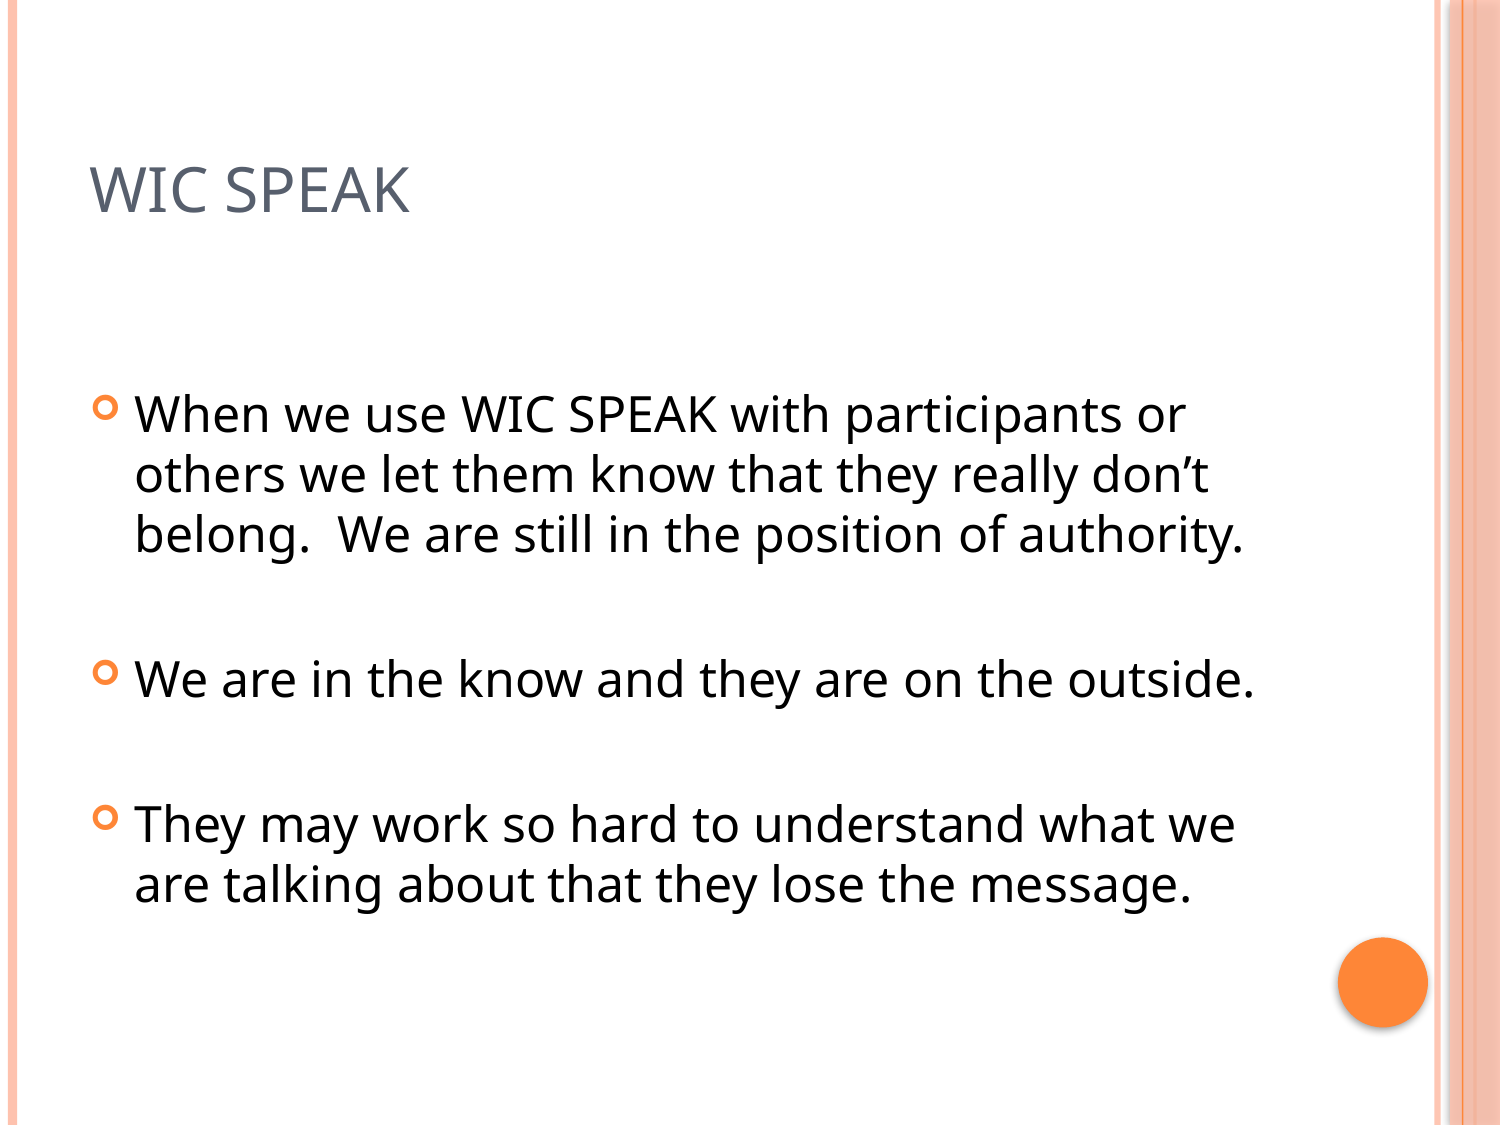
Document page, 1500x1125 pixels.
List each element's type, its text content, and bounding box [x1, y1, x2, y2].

list When we use WIC SPEAK with participants or others we let them know that they really don’t belong. We are still in the position of authority. We are in the know and they are on the outside. They may work so hard to understand what we are talking about that they lose the message. [75, 262, 1300, 1062]
title WIC SPEAK [75, 45, 1300, 233]
